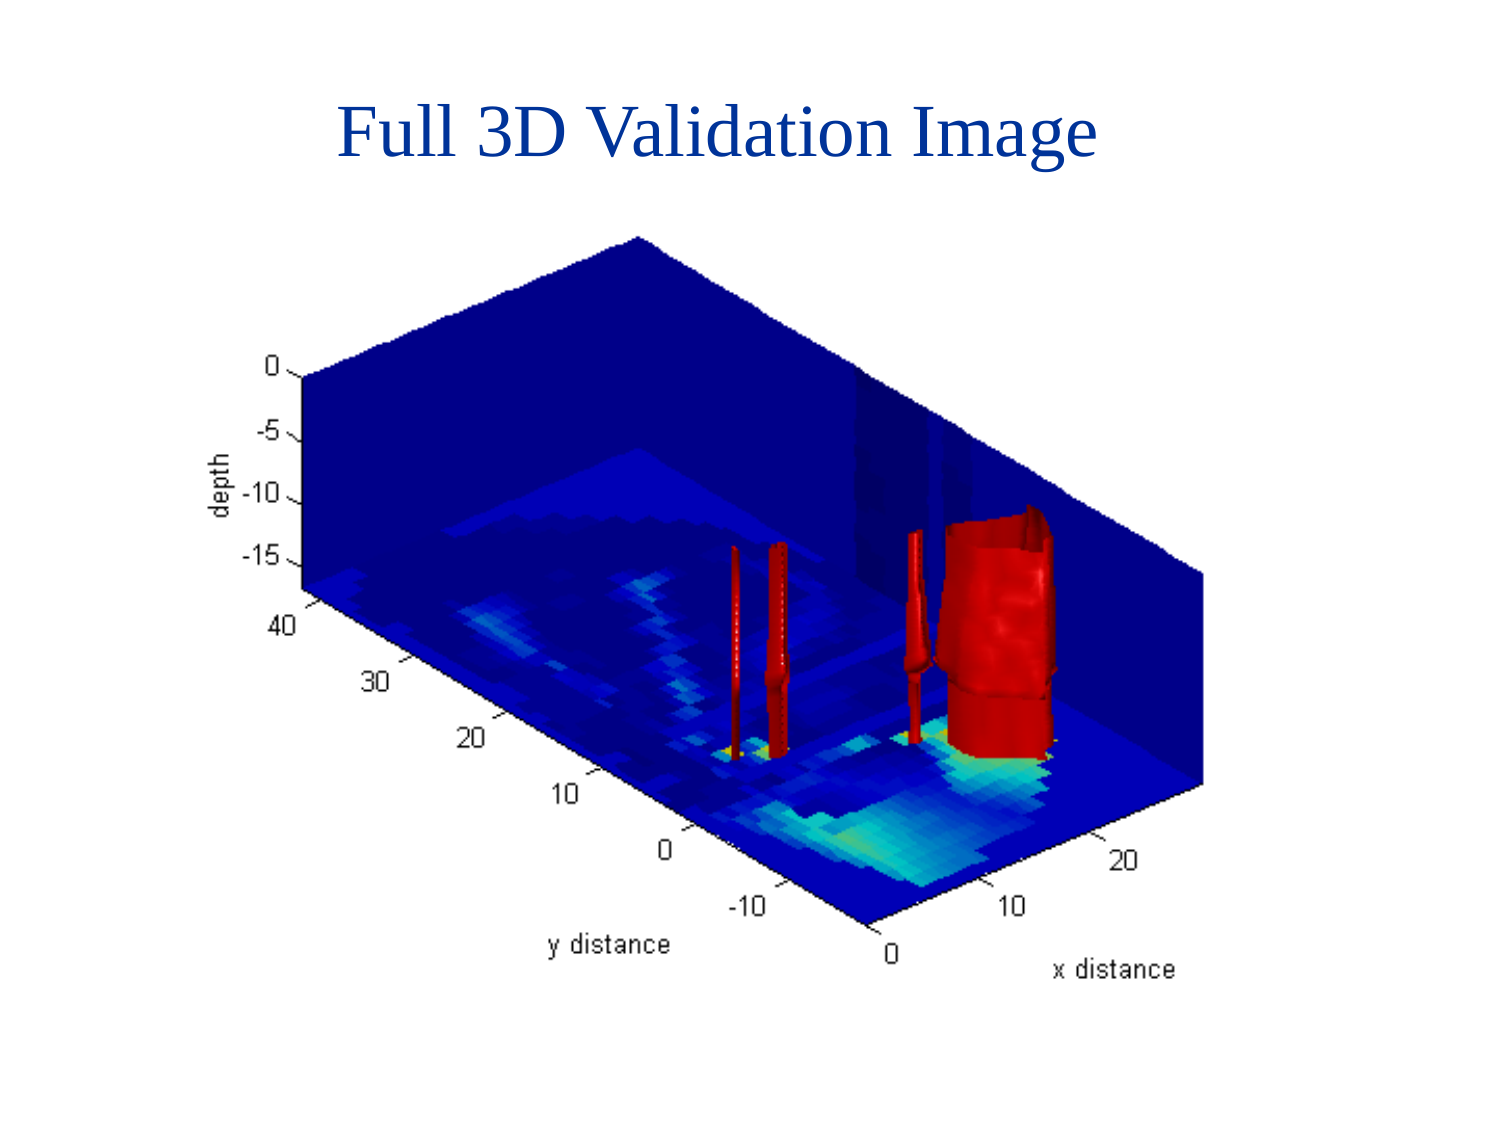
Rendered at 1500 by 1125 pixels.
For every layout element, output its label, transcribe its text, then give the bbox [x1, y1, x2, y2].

text_box Full 3D Validation Image [80, 28, 1356, 179]
picture [150, 160, 1315, 1034]
